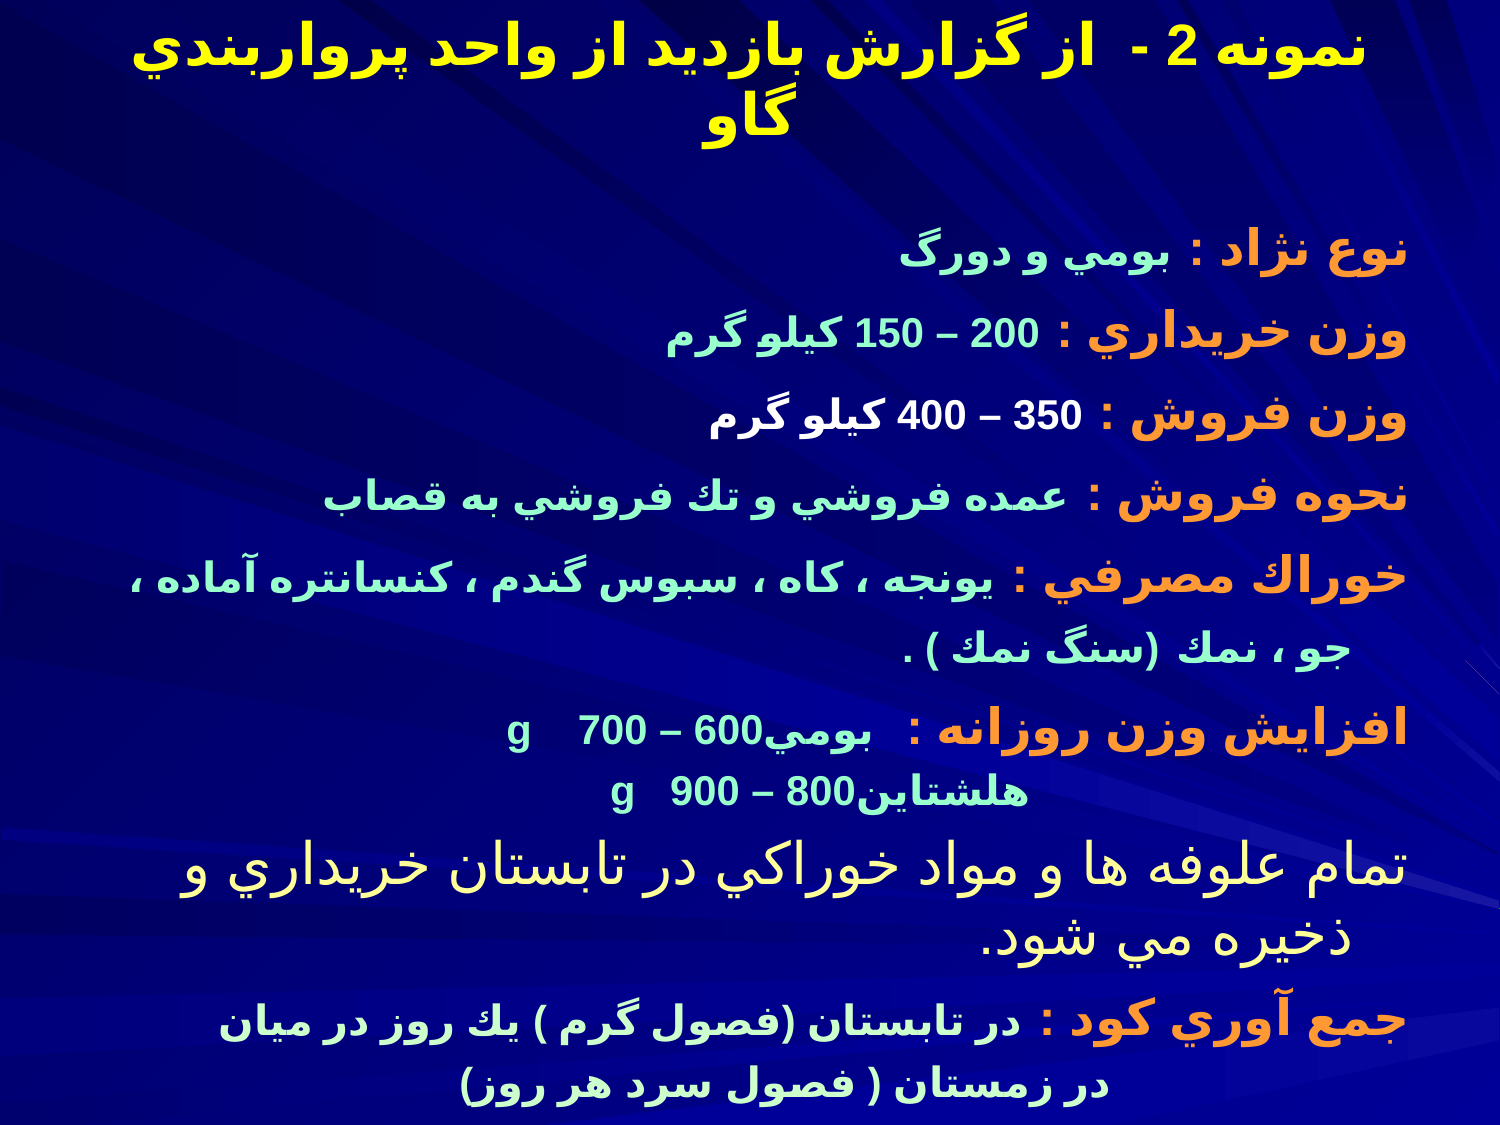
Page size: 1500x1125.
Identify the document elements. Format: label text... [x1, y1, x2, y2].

title نمونه 2 - از گزارش بازديد از واحد پرواربندي گاو [74, 24, 1426, 130]
list نوع نژاد : بومي و دورگ وزن خريداري : 200 – 150 كيلو گرم وزن فروش : 350 – 400 كيلو گرم نحوه فروش : عمده فروشي و تك فروشي به قصاب خوراك مصرفي : يونجه ، كاه ، سبوس گندم ، كنسانتره آماده ، جو ، نمك (سنگ نمك ) . افزايش وزن روزانه : بوميg 700 – 600 هلشتاينg 900 – 800 تمام علوفه ها و مواد خوراكي در تابستان خريداري و ذخيره مي شود. جمع آوري كود : در تابستان (فصول گرم ) يك روز در ميان در زمستان ( فصول سرد هر روز) [74, 199, 1426, 1081]
